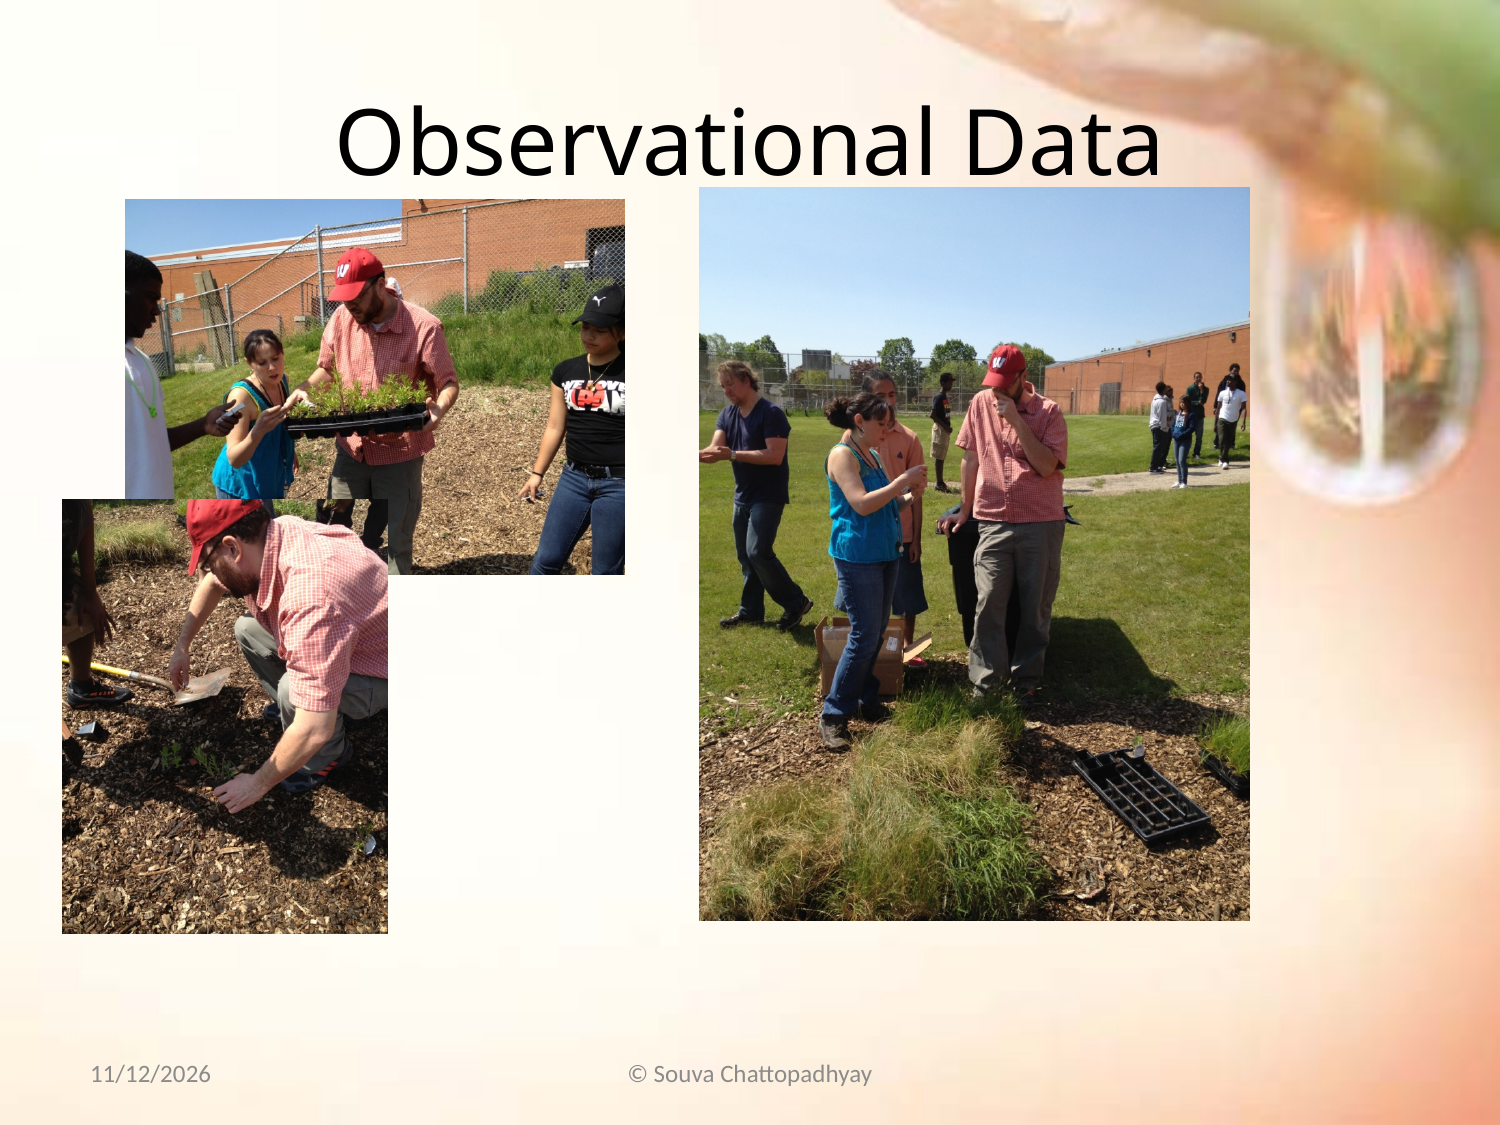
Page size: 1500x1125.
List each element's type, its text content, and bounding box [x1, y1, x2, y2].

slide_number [75, 1042, 425, 1103]
picture [0, 0, 1500, 1125]
title Observational Data [75, 45, 1425, 233]
footer © Souva Chattopadhyay [512, 1042, 988, 1103]
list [124, 199, 626, 576]
